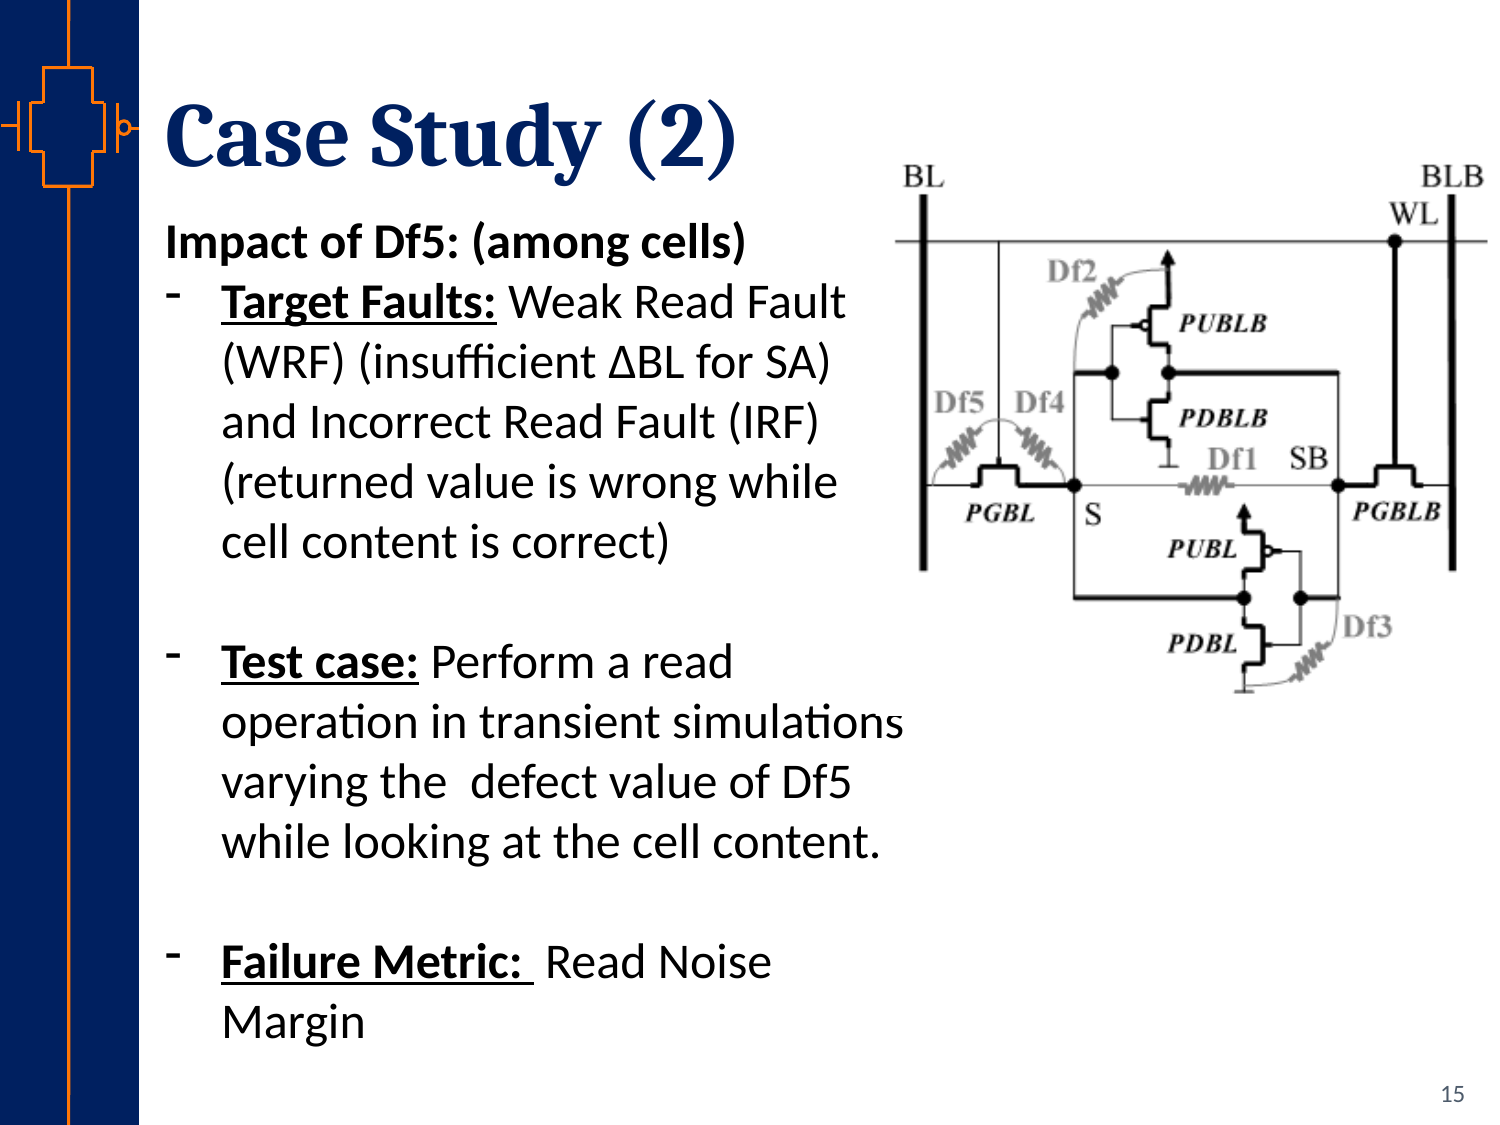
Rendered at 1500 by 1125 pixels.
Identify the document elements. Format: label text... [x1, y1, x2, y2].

slide_number 15 [1425, 1062, 1488, 1123]
title Case Study (2) [150, 35, 1338, 193]
text_box Impact of Df5: (among cells) Target Faults: Weak Read Fault (WRF) (insufficient ΔBL for SA) and Incorrect Read Fault (IRF) (returned value is wrong while cell content is correct) Test case: Perform a read operation in transient simulations varying the defect value of Df5 while looking at the cell content. Failure Metric: Read Noise Margin [150, 201, 931, 1056]
picture [875, 147, 1500, 716]
